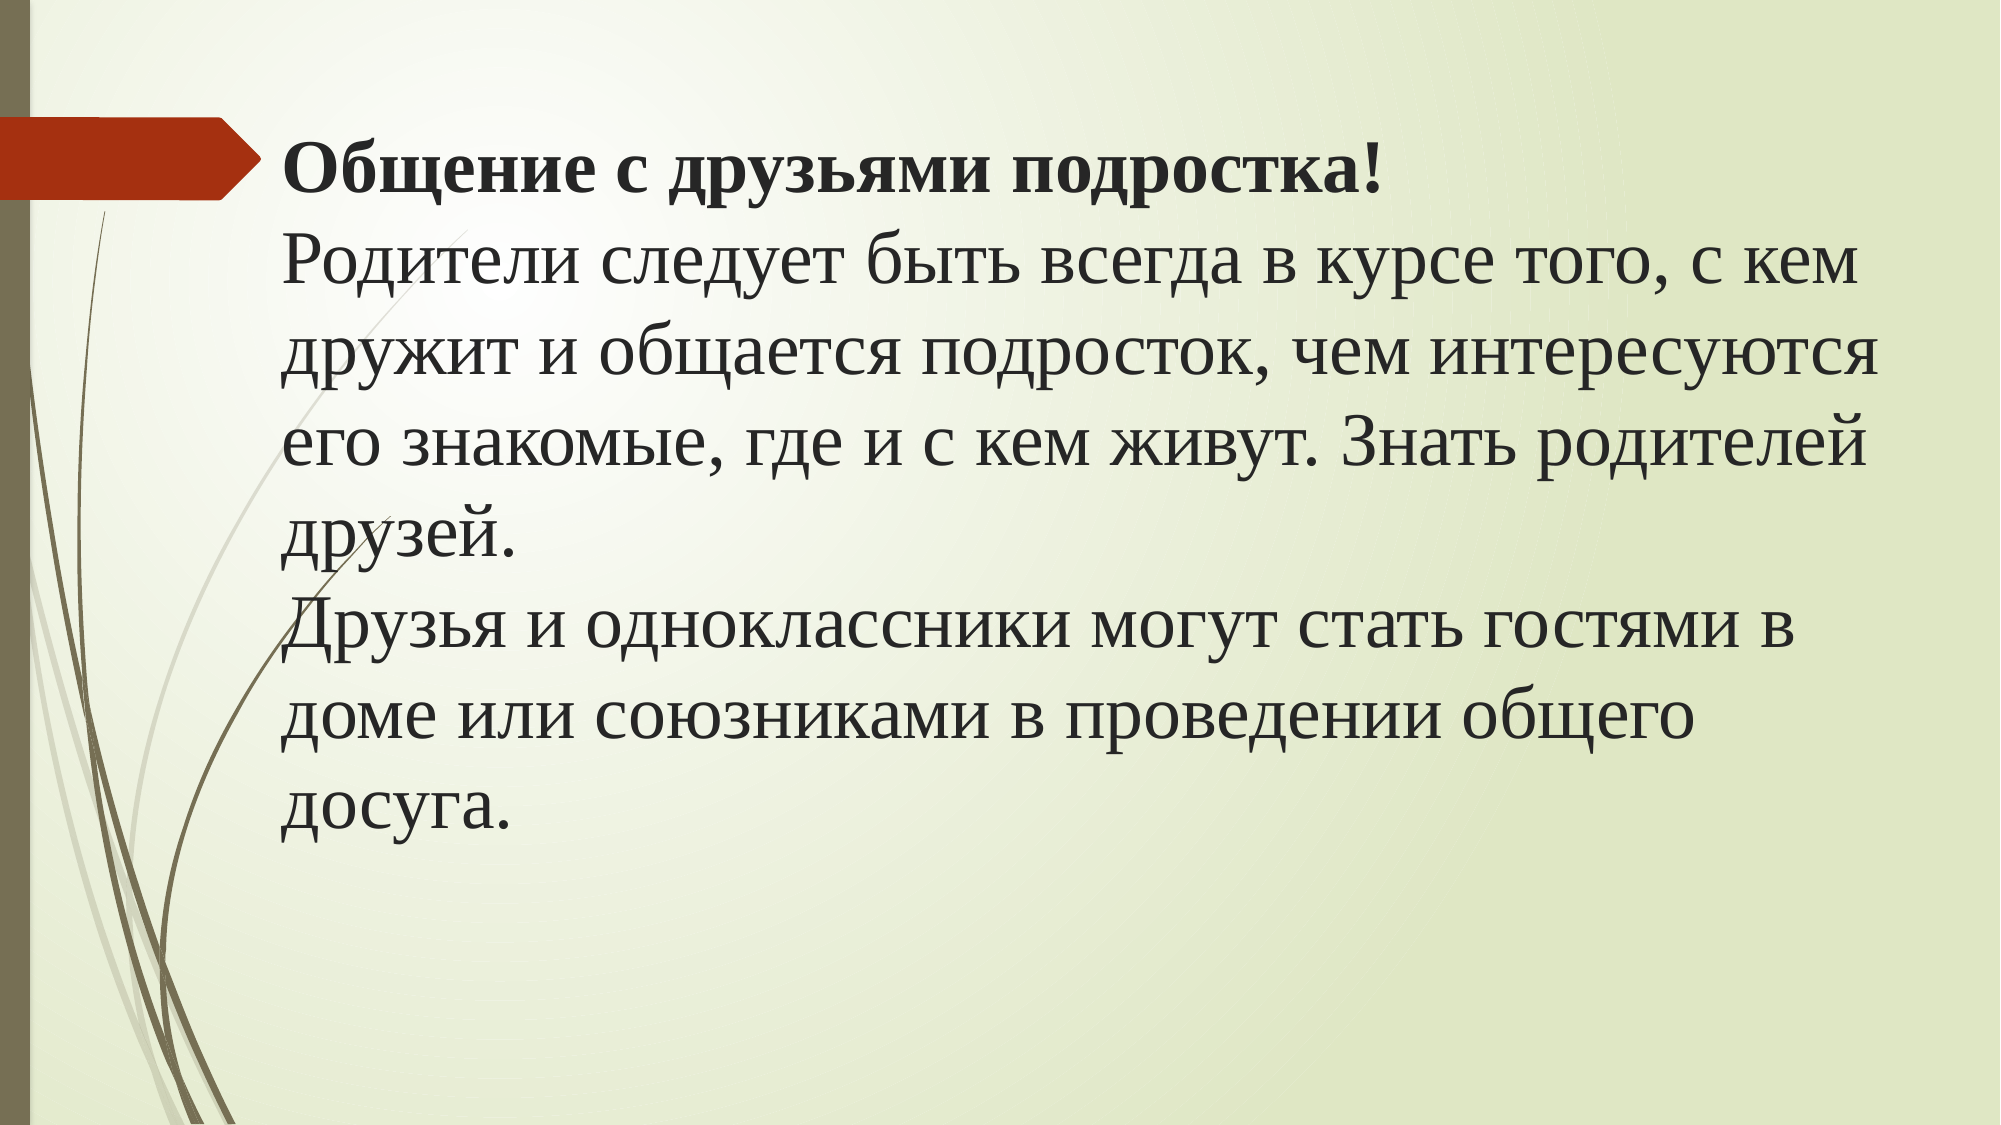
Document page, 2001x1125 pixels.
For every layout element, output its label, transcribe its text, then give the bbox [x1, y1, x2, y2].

title Общение с друзьями подростка! Родители следует быть всегда в курсе того, с кем дружит и общается подросток, чем интересуются его знакомые, где и с кем живут. Знать родителей друзей. Друзья и одноклассники могут стать гостями в доме или союзниками в проведении общего досуга. [266, 109, 1948, 936]
